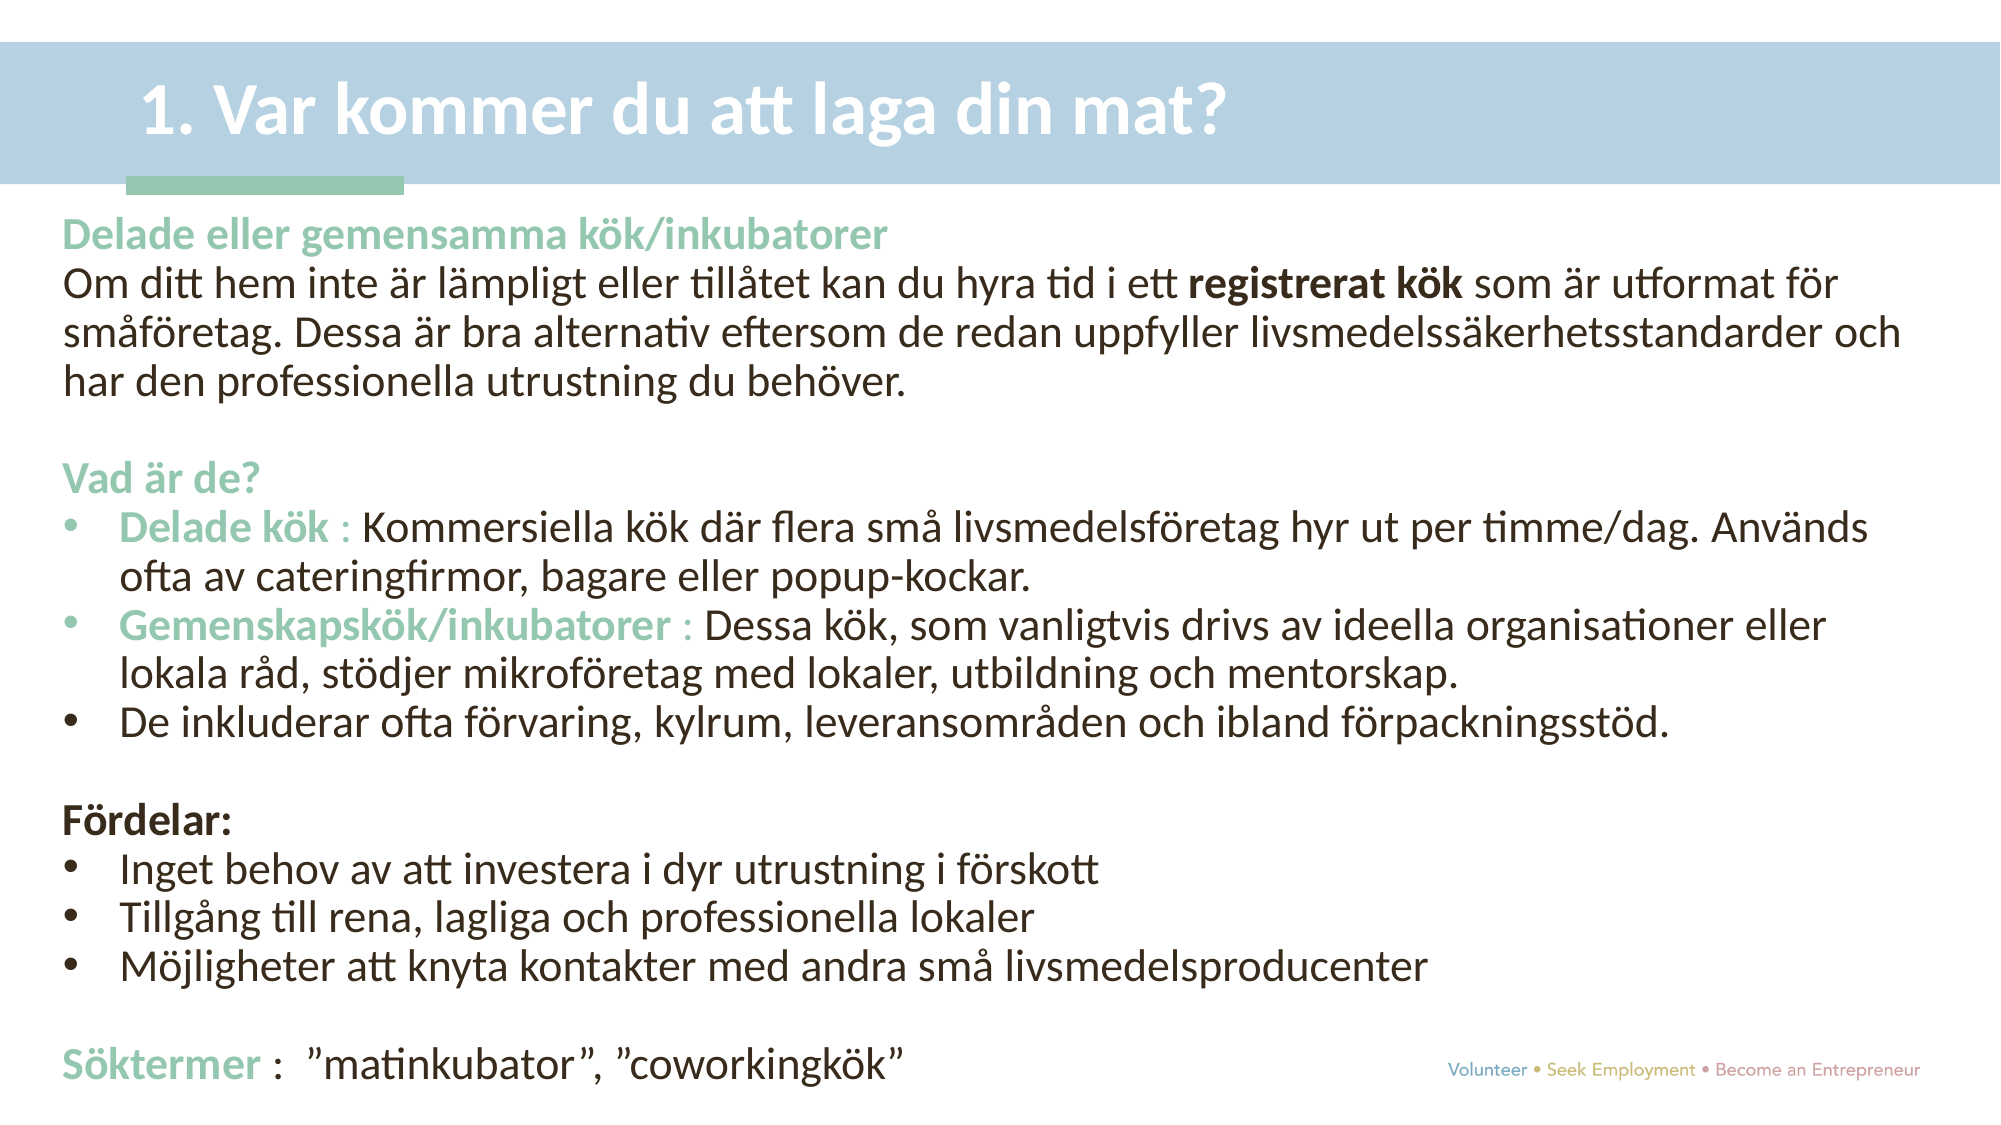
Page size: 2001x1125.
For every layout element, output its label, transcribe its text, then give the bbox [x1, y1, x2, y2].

list Delade eller gemensamma kök/inkubatorer Om ditt hem inte är lämpligt eller tillåtet kan du hyra tid i ett registrerat kök som är utformat för småföretag. Dessa är bra alternativ eftersom de redan uppfyller livsmedelssäkerhetsstandarder och har den professionella utrustning du behöver. Vad är de? Delade kök : Kommersiella kök där flera små livsmedelsföretag hyr ut per timme/dag. Används ofta av cateringfirmor, bagare eller popup-kockar. Gemenskapskök/inkubatorer : Dessa kök, som vanligtvis drivs av ideella organisationer eller lokala råd, stödjer mikroföretag med lokaler, utbildning och mentorskap. De inkluderar ofta förvaring, kylrum, leveransområden och ibland förpackningsstöd. Fördelar: Inget behov av att investera i dyr utrustning i förskott Tillgång till rena, lagliga och professionella lokaler Möjligheter att knyta kontakter med andra små livsmedelsproducenter Söktermer : ”matinkubator”, ”coworkingkök” [48, 202, 1959, 970]
picture [1418, 1046, 1971, 1103]
list 1. Var kommer du att laga din mat? [123, 51, 1913, 170]
